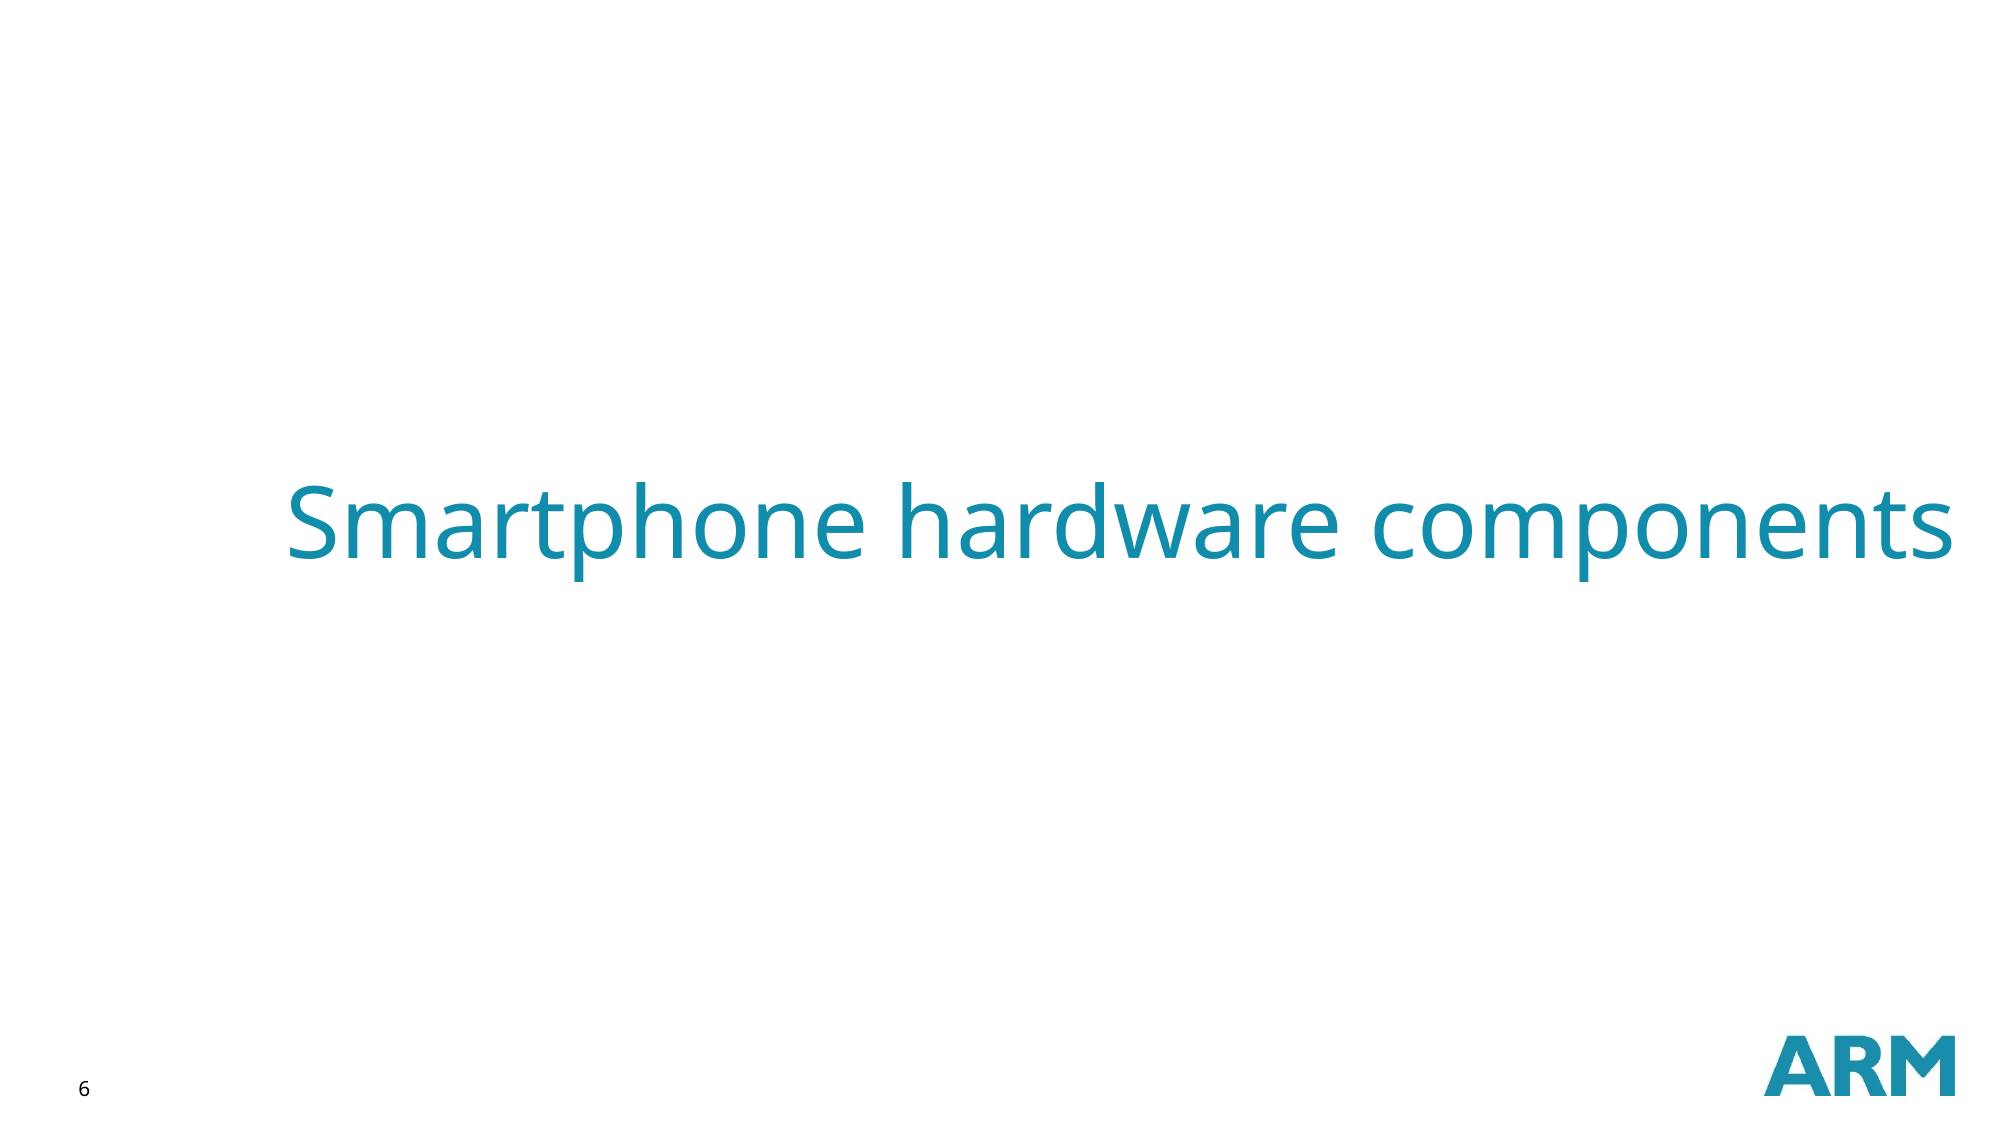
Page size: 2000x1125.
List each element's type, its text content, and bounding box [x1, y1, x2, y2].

picture [1763, 1035, 1955, 1096]
title Smartphone hardware components [147, 458, 1958, 625]
